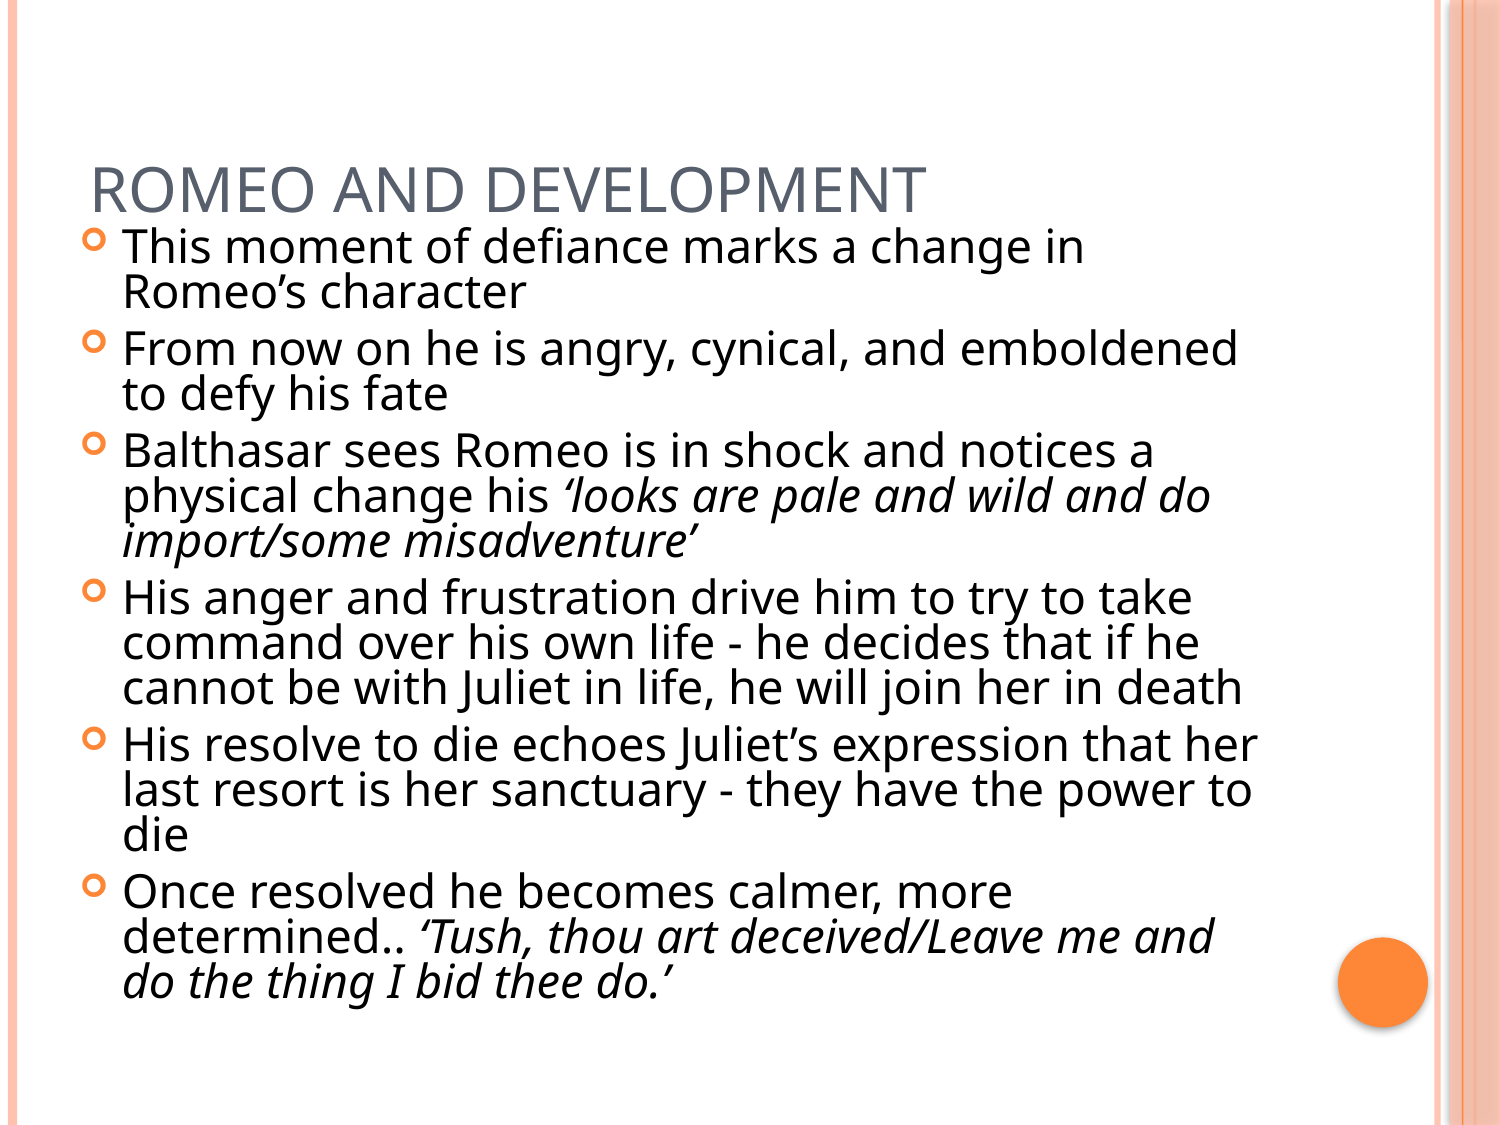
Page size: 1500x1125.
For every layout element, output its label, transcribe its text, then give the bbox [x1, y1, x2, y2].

list This moment of defiance marks a change in Romeo’s character From now on he is angry, cynical, and emboldened to defy his fate Balthasar sees Romeo is in shock and notices a physical change his ‘looks are pale and wild and do import/some misadventure’ His anger and frustration drive him to try to take command over his own life - he decides that if he cannot be with Juliet in life, he will join her in death His resolve to die echoes Juliet’s expression that her last resort is her sanctuary - they have the power to die Once resolved he becomes calmer, more determined.. ‘Tush, thou art deceived/Leave me and do the thing I bid thee do.’ [64, 219, 1290, 1020]
title Romeo and Development [75, 45, 1300, 233]
